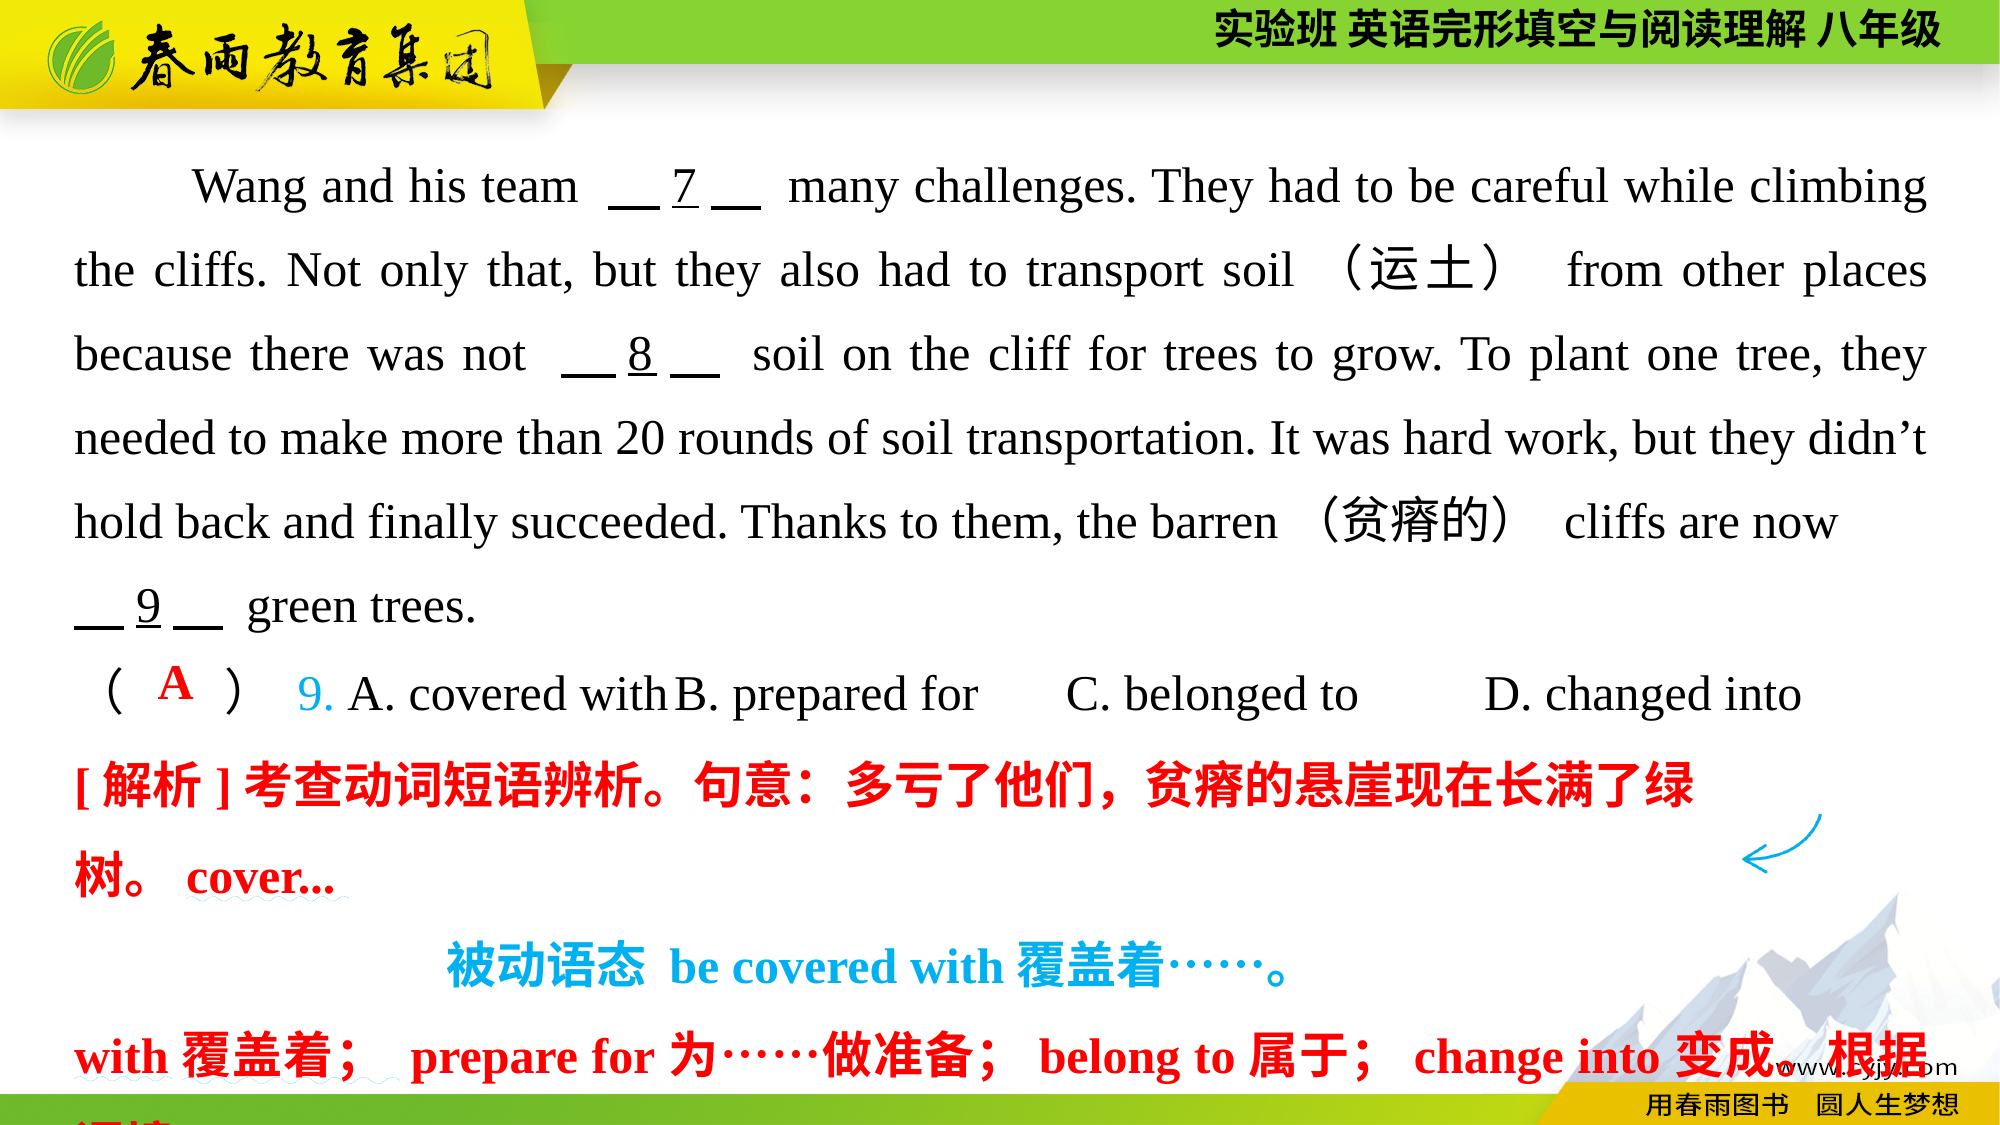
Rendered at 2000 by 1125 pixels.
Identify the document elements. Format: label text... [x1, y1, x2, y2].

list Wang and his team 7 many challenges. They had to be careful while climbing the cliffs. Not only that, but they also had to transport soil（运土） from other places because there was not 8 soil on the cliff for trees to grow. To plant one tree, they needed to make more than 20 rounds of soil transportation. It was hard work, but they didn’t hold back and finally succeeded. Thanks to them, the barren（贫瘠的） cliffs are now 9 green trees. [59, 121, 1944, 622]
text_box [解析]考查动词短语辨析。句意：多亏了他们，贫瘠的悬崖现在长满了绿树。cover... 被动语态 be covered with覆盖着……。 with覆盖着； prepare for为……做准备；belong to属于；change into变成。根据语境 可知，这里指悬崖上长满了绿树。故选A。 [59, 715, 1944, 1125]
text_box A [142, 642, 209, 715]
picture [1731, 809, 1827, 876]
picture [0, 0, 2000, 1125]
text_box （ ） 9. A. covered with B. prepared for C. belonged to D. changed into [59, 622, 1944, 715]
